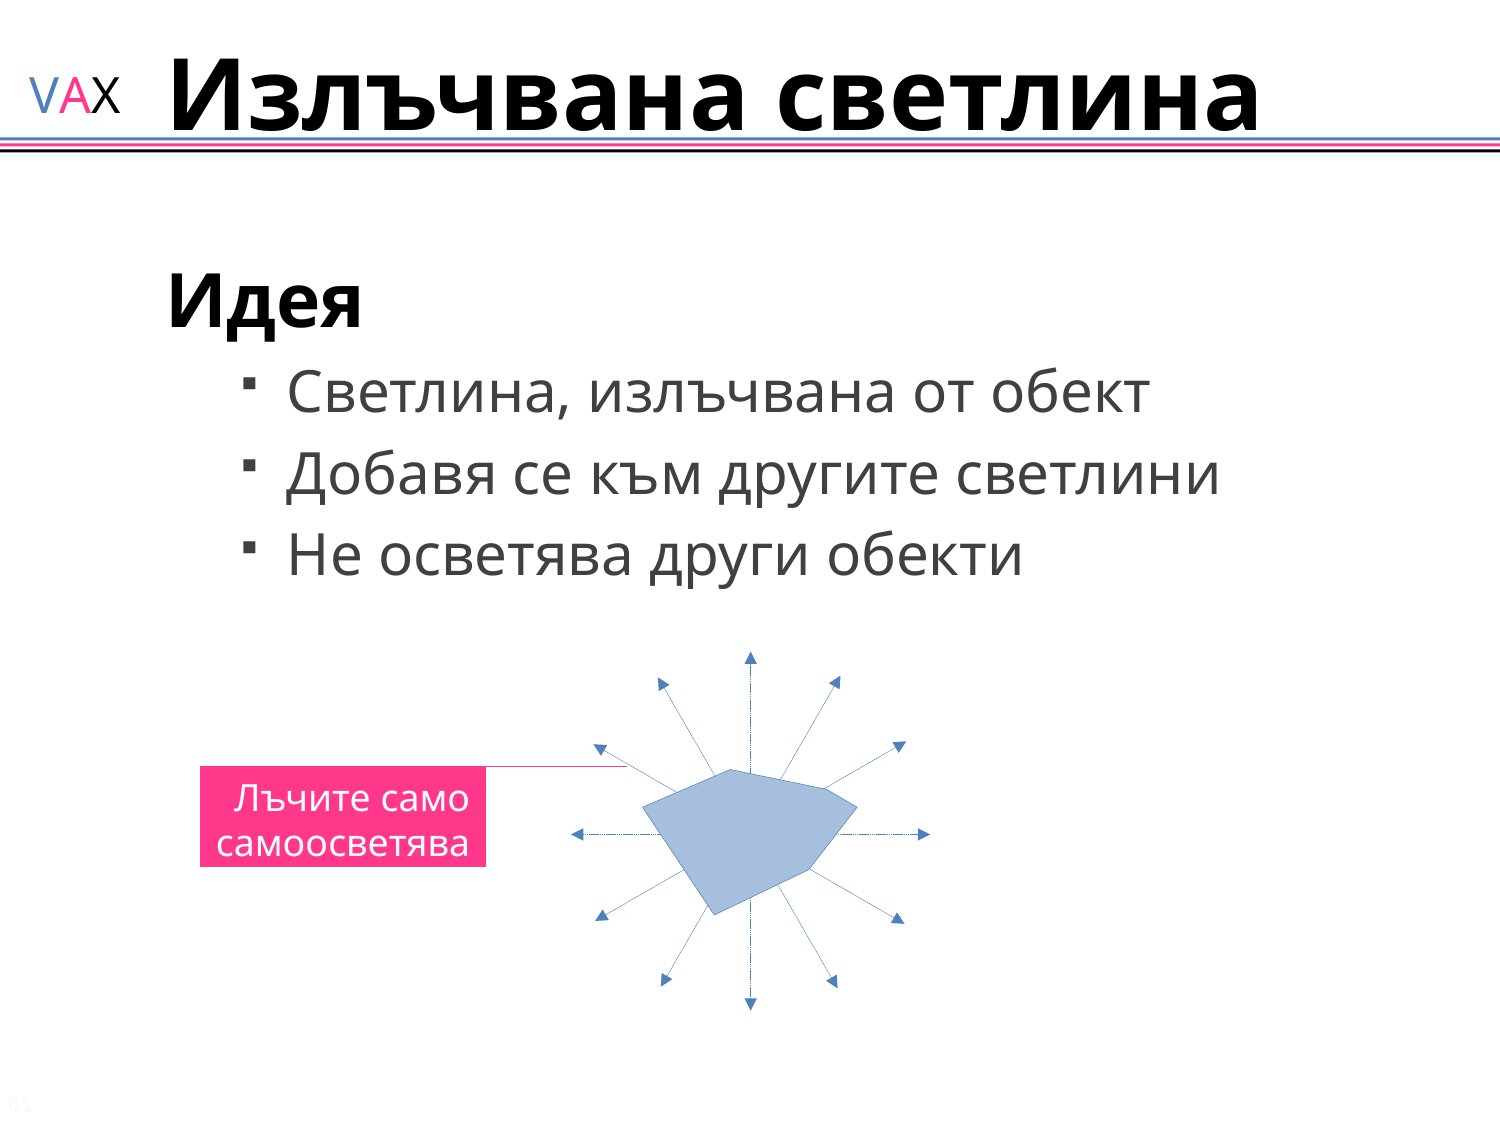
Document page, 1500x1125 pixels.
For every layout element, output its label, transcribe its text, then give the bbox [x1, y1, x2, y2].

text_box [569, 651, 931, 1013]
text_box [199, 765, 628, 867]
title Излъчвана светлина [0, 37, 1500, 144]
list Идея Светлина, излъчвана от обект Добавя се към другите светлини Не осветява други обекти [150, 200, 1488, 1113]
